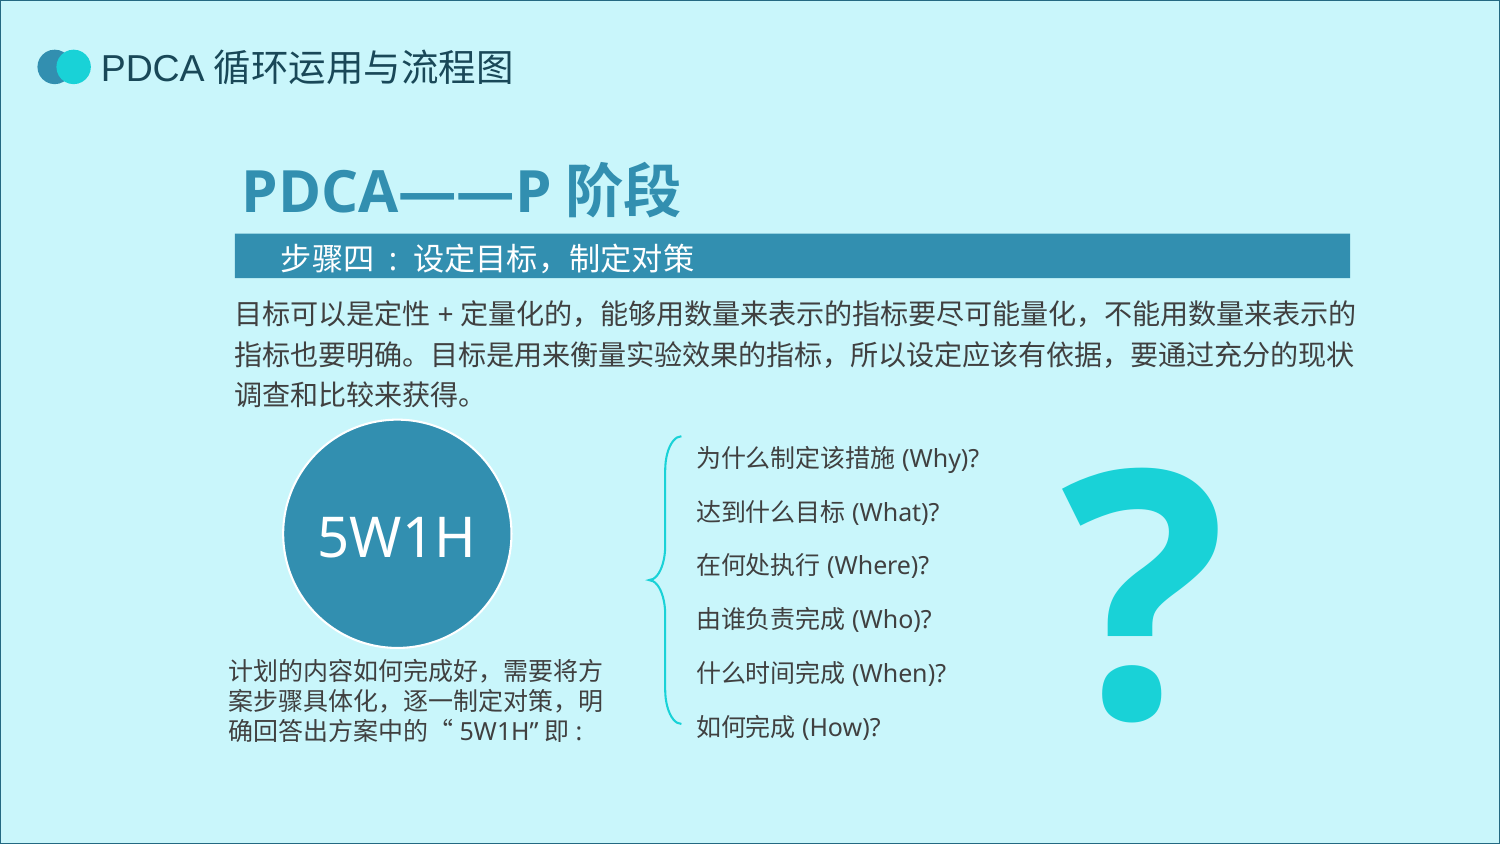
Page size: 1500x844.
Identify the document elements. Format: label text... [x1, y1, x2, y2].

text_box PDCA——P阶段 [227, 146, 711, 232]
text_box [213, 419, 633, 754]
text_box 目标可以是定性+定量化的，能够用数量来表示的指标要尽可能量化，不能用数量来表示的指标也要明确。目标是用来衡量实验效果的指标，所以设定应该有依据，要通过充分的现状调查和比较来获得。 [220, 282, 1394, 419]
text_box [234, 231, 1350, 285]
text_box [648, 410, 1095, 754]
text_box ? [1046, 364, 1242, 795]
